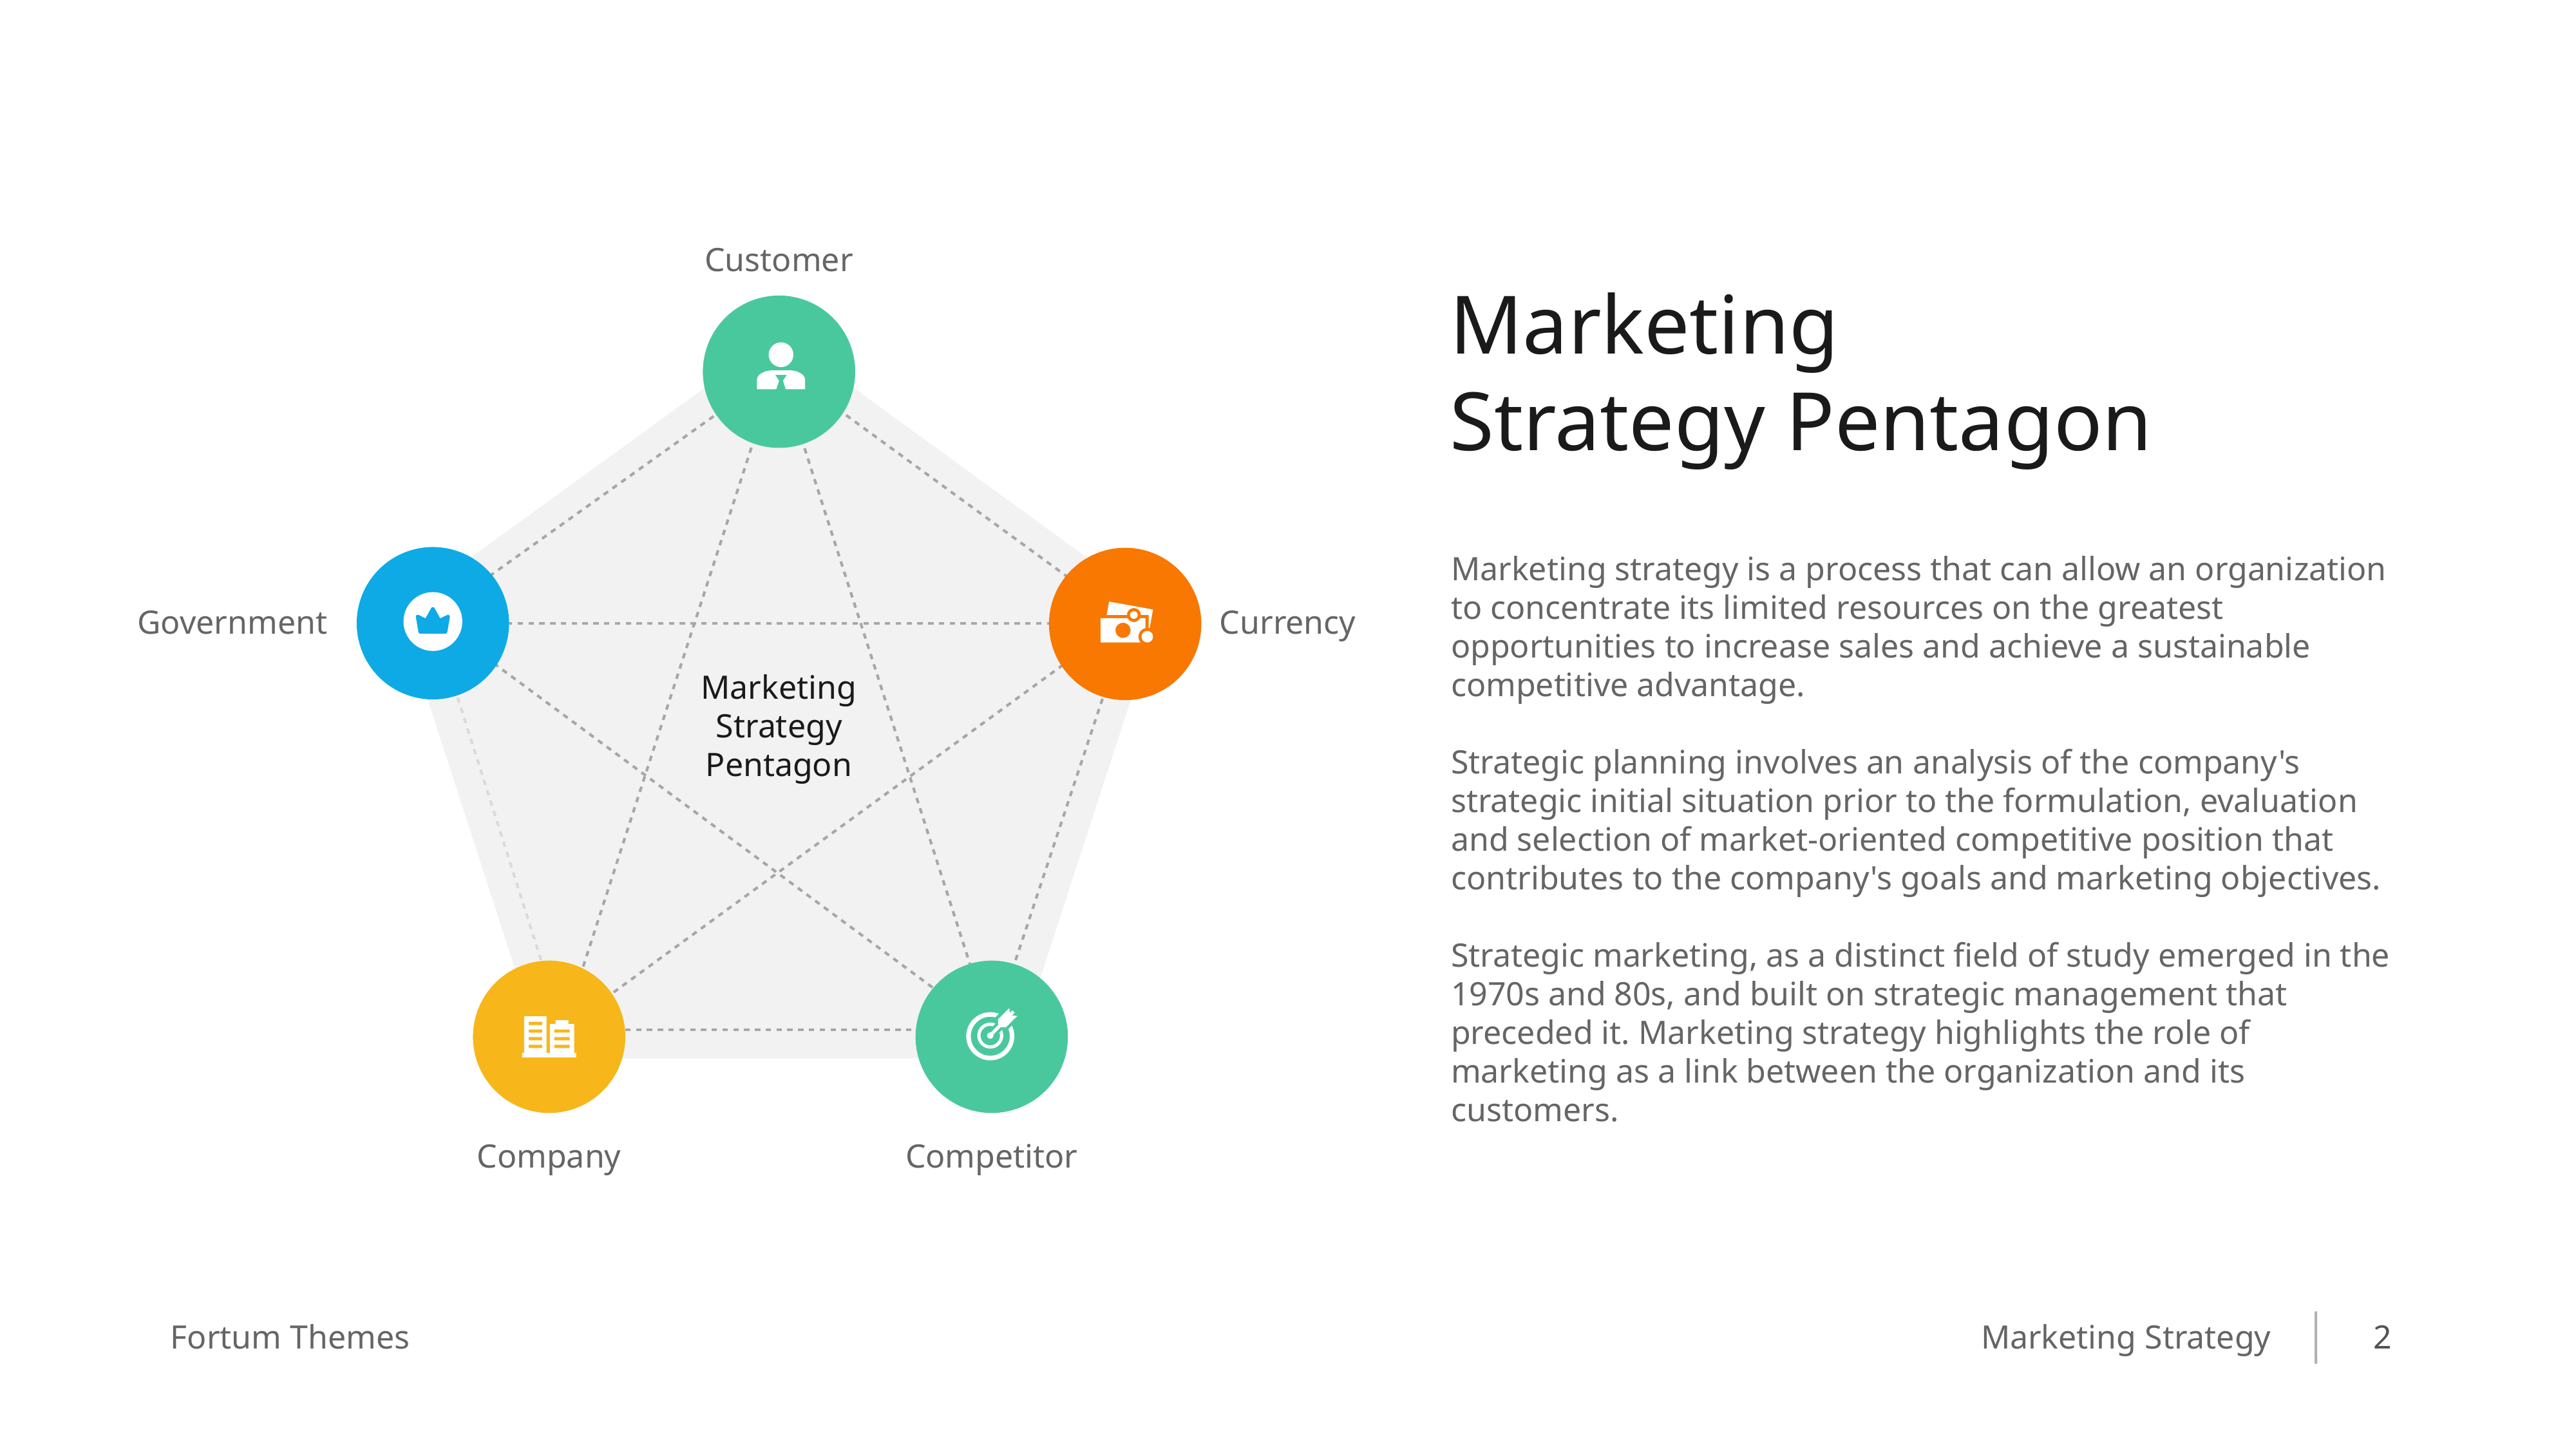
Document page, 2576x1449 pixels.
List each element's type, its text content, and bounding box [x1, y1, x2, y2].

text_box [768, 342, 793, 368]
text_box [473, 960, 625, 1113]
text_box [356, 547, 509, 700]
text_box [915, 960, 1068, 1113]
text_box Government [60, 596, 334, 647]
text_box [966, 1012, 1015, 1061]
text_box [428, 388, 1131, 1059]
text_box [403, 592, 462, 651]
slide_number 2 [2330, 1311, 2435, 1365]
text_box Marketing Strategy Pentagon [642, 661, 916, 788]
text_box [1048, 547, 1202, 701]
text_box Marketing Strategy Pentagon [1444, 268, 2166, 472]
text_box [1101, 618, 1146, 643]
text_box Currency [1214, 596, 1398, 647]
text_box Competitor [855, 1130, 1128, 1180]
text_box Customer [642, 233, 916, 283]
text_box [703, 295, 855, 448]
text_box [757, 370, 806, 390]
text_box [522, 1016, 576, 1057]
text_box [1106, 601, 1153, 629]
text_box [987, 1008, 1018, 1039]
text_box [1141, 630, 1153, 643]
text_box Marketing strategy is a process that can allow an organization to concentrate its limited resources on the greatest opportunities to increase sales and achieve a sustainable competitive advantage. Strategic planning involves an analysis of the company's strategic initial situation prior to the formulation, evaluation and selection of market-oriented competitive position that contributes to the company's goals and marketing objectives. Strategic marketing, as a distinct field of study emerged in the 1970s and 80s, and built on strategic management that preceded it. Marketing strategy highlights the role of marketing as a link between the organization and its customers. [1445, 543, 2415, 1134]
text_box Company [413, 1130, 686, 1180]
